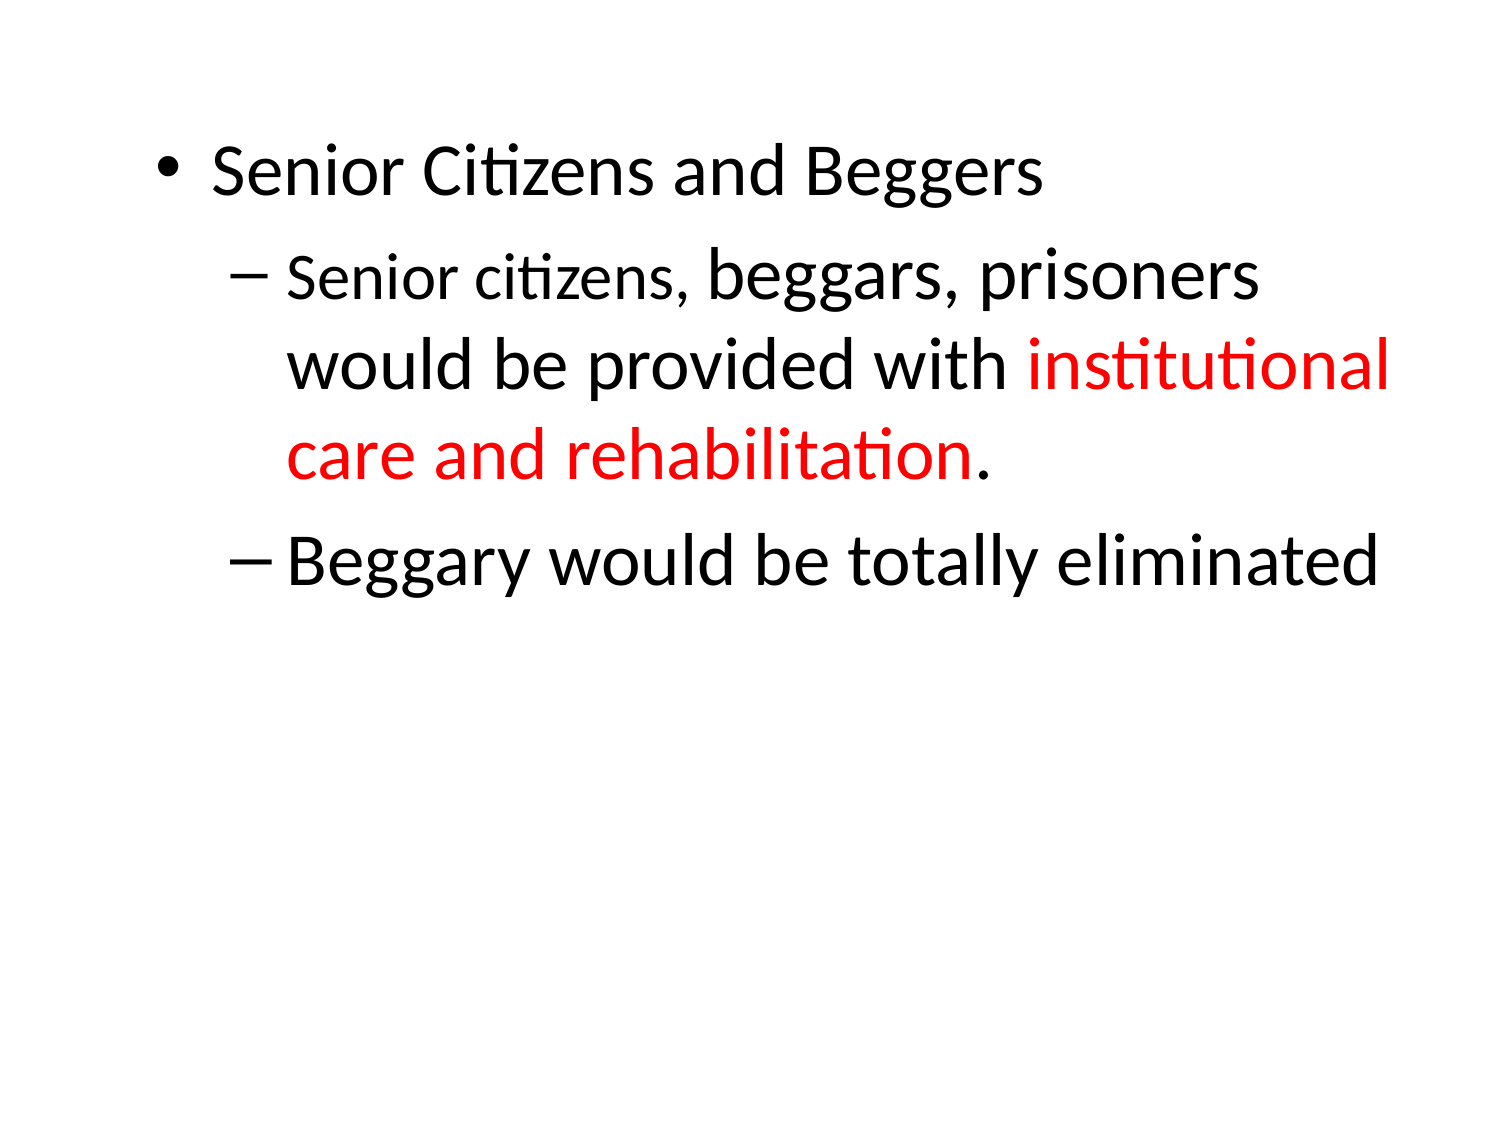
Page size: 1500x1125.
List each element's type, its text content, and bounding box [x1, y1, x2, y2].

list Senior Citizens and Beggers Senior citizens, beggars, prisoners would be provided with institutional care and rehabilitation. Beggary would be totally eliminated [75, 112, 1425, 1000]
